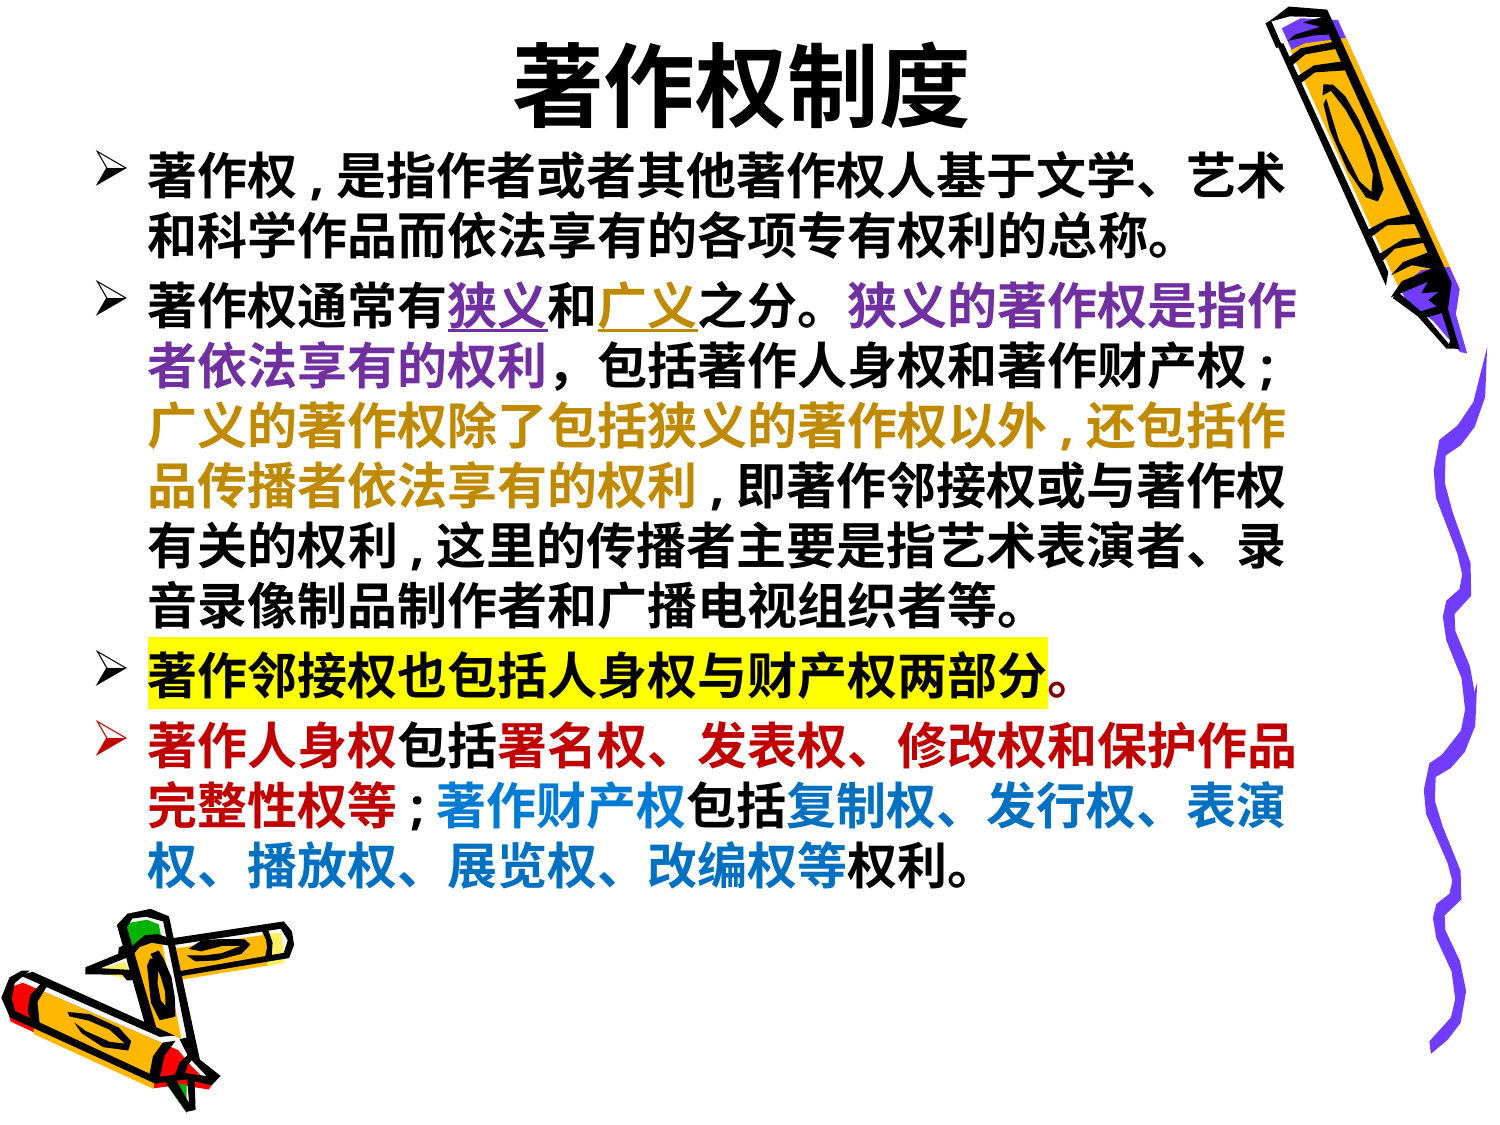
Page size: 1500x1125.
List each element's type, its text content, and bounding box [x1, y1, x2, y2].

list 著作权,是指作者或者其他著作权人基于文学、艺术和科学作品而依法享有的各项专有权利的总称。 著作权通常有狭义和广义之分。狭义的著作权是指作者依法享有的权利，包括著作人身权和著作财产权;广义的著作权除了包括狭义的著作权以外,还包括作品传播者依法享有的权利,即著作邻接权或与著作权有关的权利,这里的传播者主要是指艺术表演者、录音录像制品制作者和广播电视组织者等。 著作邻接权也包括人身权与财产权两部分。 著作人身权包括署名权、发表权、修改权和保护作品完整性权等;著作财产权包括复制权、发行权、表演权、播放权、展览权、改编权等权利。 [76, 137, 1340, 904]
title 著作权制度 [111, 18, 1372, 147]
